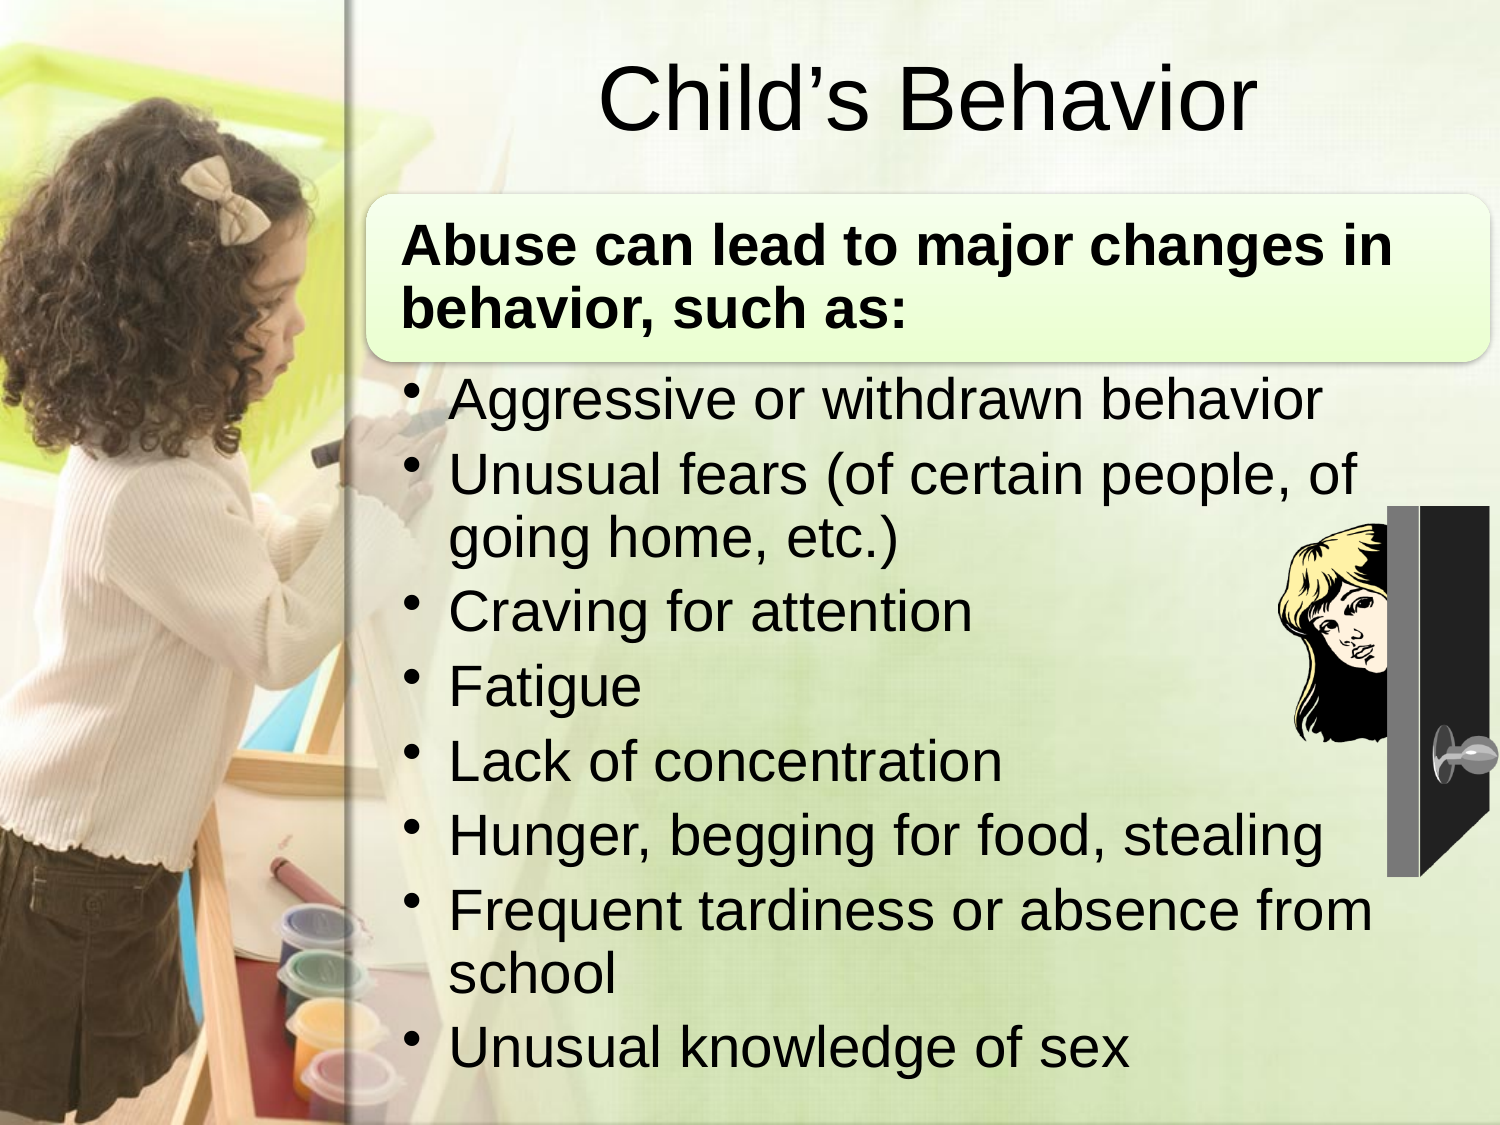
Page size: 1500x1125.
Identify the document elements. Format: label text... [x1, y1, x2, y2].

picture [0, 0, 1500, 1125]
title Child’s Behavior [366, 0, 1491, 188]
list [366, 193, 1491, 1060]
